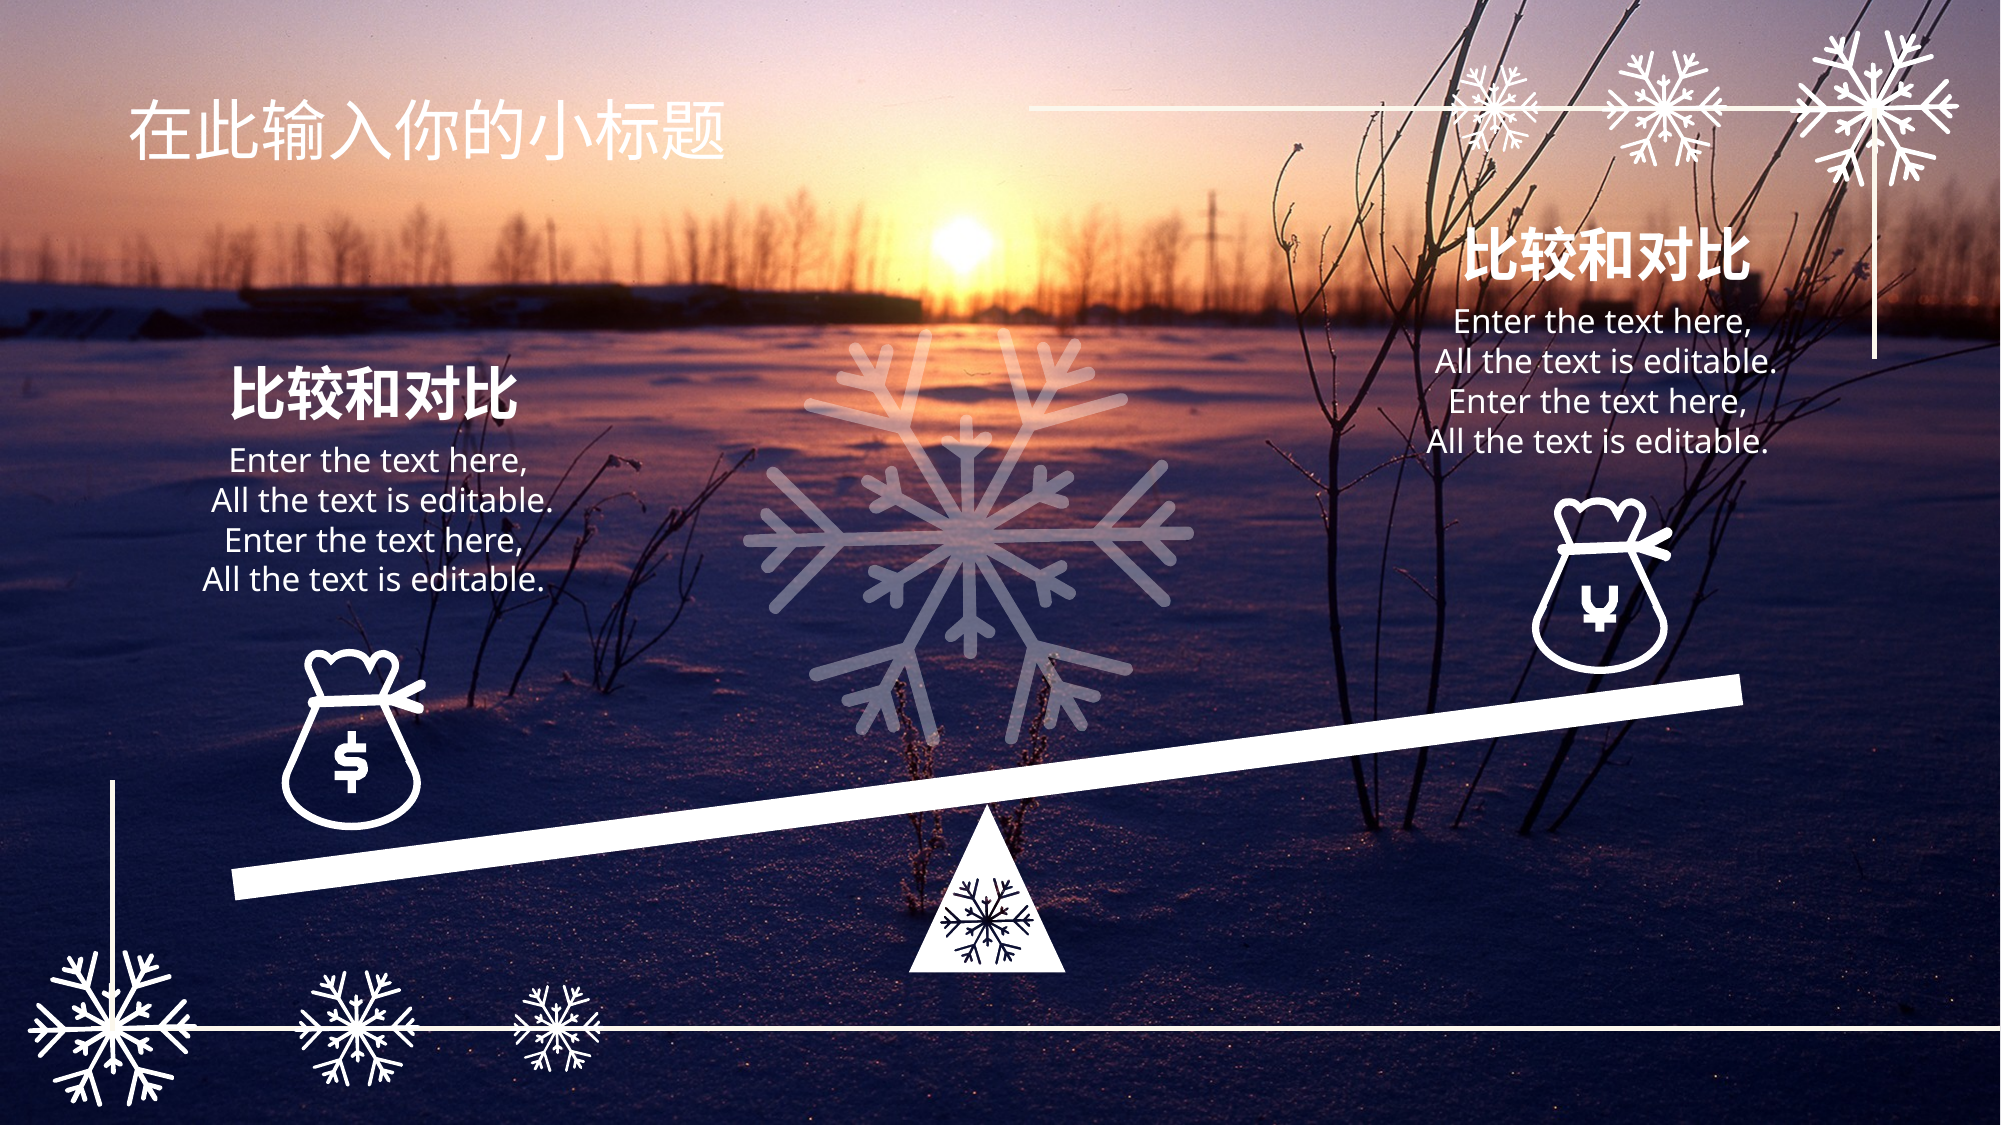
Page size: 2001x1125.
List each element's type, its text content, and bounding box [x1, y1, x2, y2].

text_box [231, 673, 1744, 901]
picture [0, 0, 2001, 1125]
text_box [281, 648, 426, 831]
text_box 比较和对比 [213, 349, 557, 431]
text_box Enter the text here, All the text is editable. Enter the text here, All the text is editable. [1397, 368, 1809, 468]
text_box [1531, 497, 1673, 674]
text_box 在此输入你的小标题 [112, 81, 1023, 177]
text_box [743, 327, 1194, 747]
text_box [29, 946, 2000, 1111]
text_box Enter the text here, All the text is editable. Enter the text here, All the text is editable. [173, 431, 585, 606]
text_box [1028, 26, 1958, 360]
text_box [921, 804, 1054, 946]
